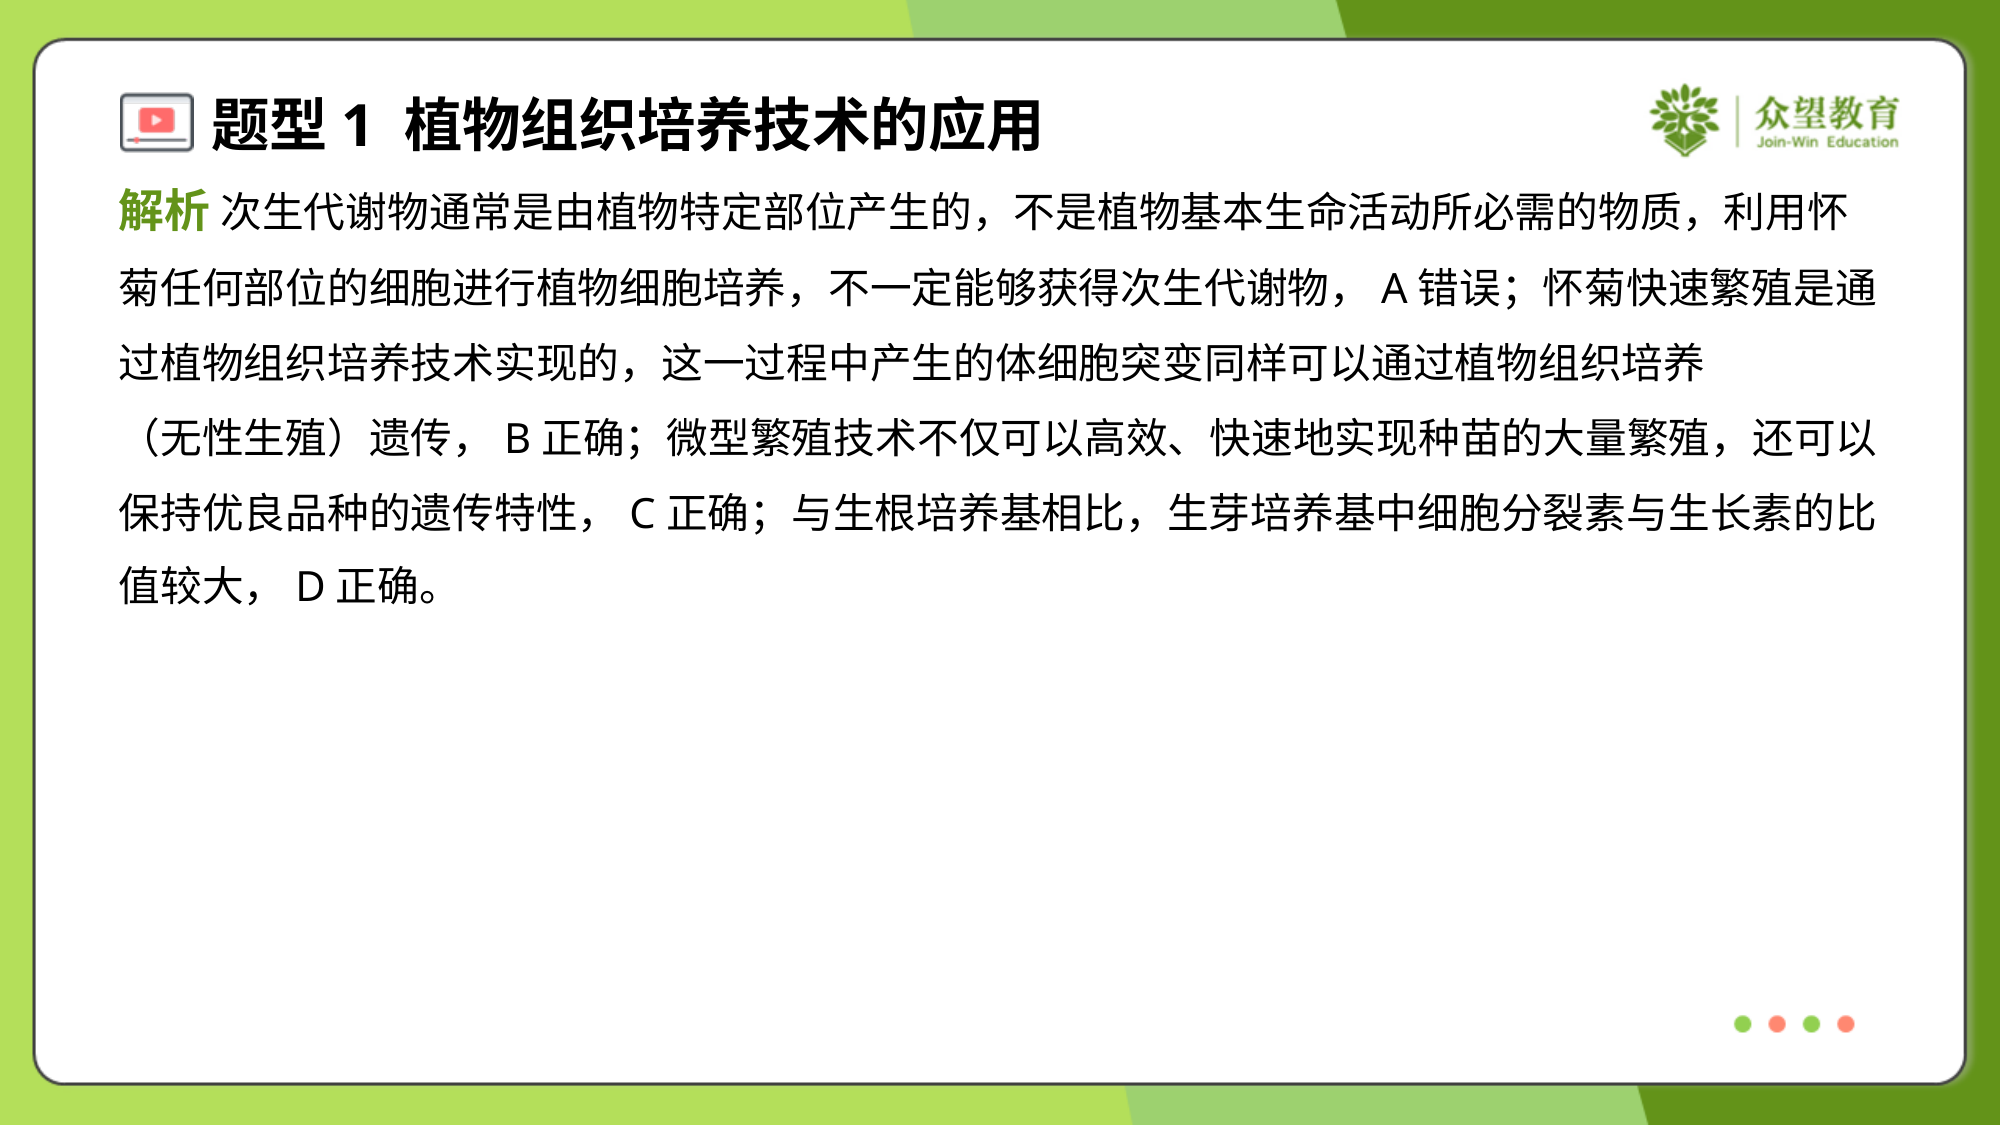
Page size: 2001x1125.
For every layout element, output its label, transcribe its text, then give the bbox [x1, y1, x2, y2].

text_box 解析 次生代谢物通常是由植物特定部位产生的，不是植物基本生命活动所必需的物质，利用怀 菊任何部位的细胞进行植物细胞培养，不一定能够获得次生代谢物，A错误；怀菊快速繁殖是通 过植物组织培养技术实现的，这一过程中产生的体细胞突变同样可以通过植物组织培养 （无性生殖）遗传，B正确；微型繁殖技术不仅可以高效、快速地实现种苗的大量繁殖，还可以 保持优良品种的遗传特性，C正确；与生根培养基相比，生芽培养基中细胞分裂素与生长素的比 值较大，D正确。 [118, 159, 1883, 602]
picture [0, 0, 2000, 1125]
